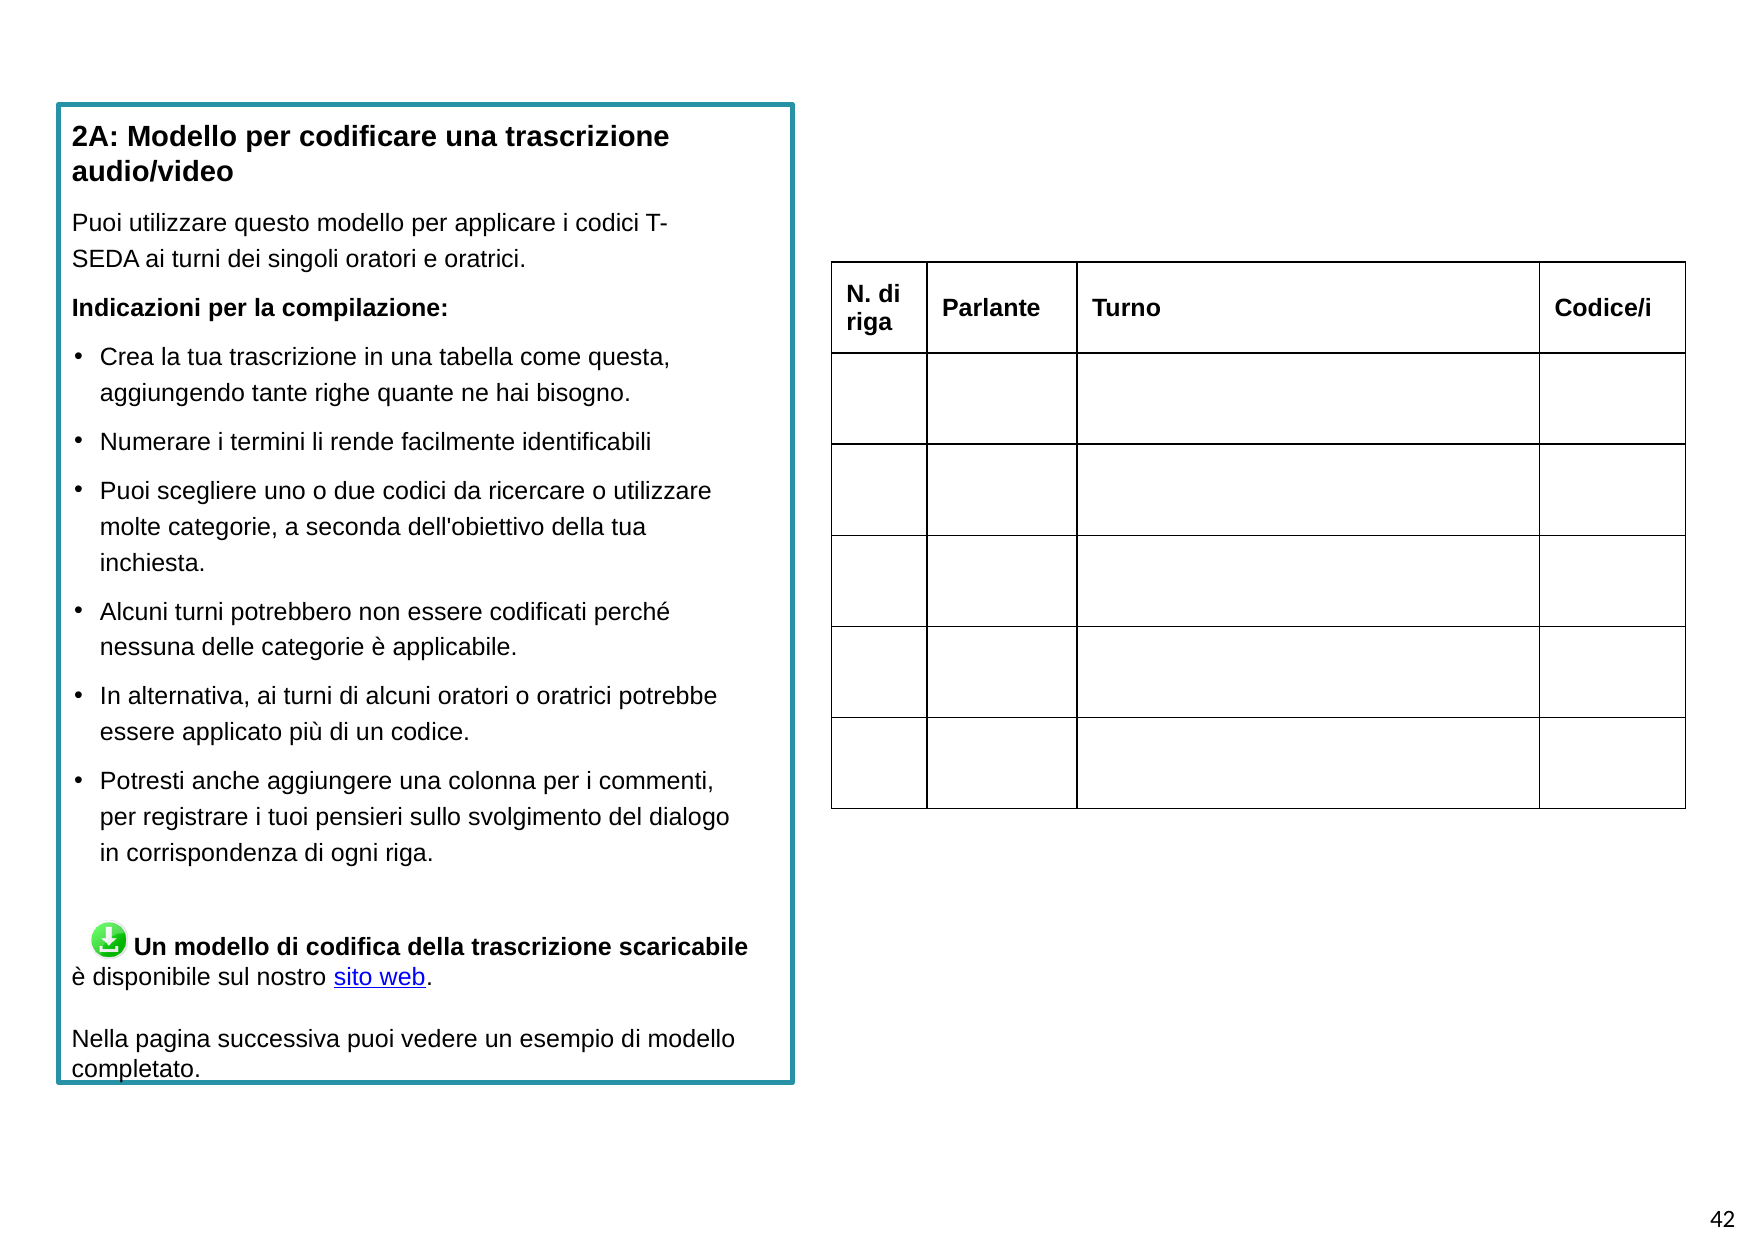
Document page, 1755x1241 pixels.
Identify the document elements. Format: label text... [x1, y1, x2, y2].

table_cell [1540, 445, 1685, 535]
table_cell [832, 445, 926, 535]
table_cell [1540, 718, 1685, 808]
table_cell [1540, 627, 1685, 717]
table_cell [1078, 354, 1539, 443]
text_box 2A: Modello per codificare una trascrizione audio/video Puoi utilizzare questo modello per applicare i codici T-SEDA ai turni dei singoli oratori e oratrici. Indicazioni per la compilazione: Crea la tua trascrizione in una tabella come questa, aggiungendo tante righe quante ne hai bisogno. Numerare i termini li rende facilmente identificabili Puoi scegliere uno o due codici da ricercare o utilizzare molte categorie, a seconda dell'obiettivo della tua inchiesta. Alcuni turni potrebbero non essere codificati perché nessuna delle categorie è applicabile. In alternativa, ai turni di alcuni oratori o oratrici potrebbe essere applicato più di un codice. Potresti anche aggiungere una colonna per i commenti, per registrare i tuoi pensieri sullo svolgimento del dialogo in corrispondenza di ogni riga. Un modello di codifica della trascrizione scaricabile è disponibile sul nostro sito web. Nella pagina successiva puoi vedere un esempio di modello completato. [58, 104, 793, 1083]
table_cell [928, 354, 1076, 443]
table_cell [928, 718, 1076, 808]
table_cell [928, 627, 1076, 717]
table_cell [1078, 536, 1539, 626]
text_box 42 [1695, 1195, 1752, 1241]
table_cell [1078, 627, 1539, 717]
table_header Codice/i [1540, 263, 1685, 352]
table_cell [832, 354, 926, 443]
table_header N. di riga [832, 263, 926, 352]
table_cell [928, 536, 1076, 626]
table_cell [832, 718, 926, 808]
table_cell [1078, 445, 1539, 535]
table_cell [1078, 718, 1539, 808]
table_header Parlante [928, 263, 1076, 352]
table_cell [832, 536, 926, 626]
table_cell [928, 445, 1076, 535]
table_header Turno [1078, 263, 1539, 352]
table_cell [832, 627, 926, 717]
text_box [89, 920, 128, 959]
table_cell [1540, 354, 1685, 443]
table_cell [1540, 536, 1685, 626]
